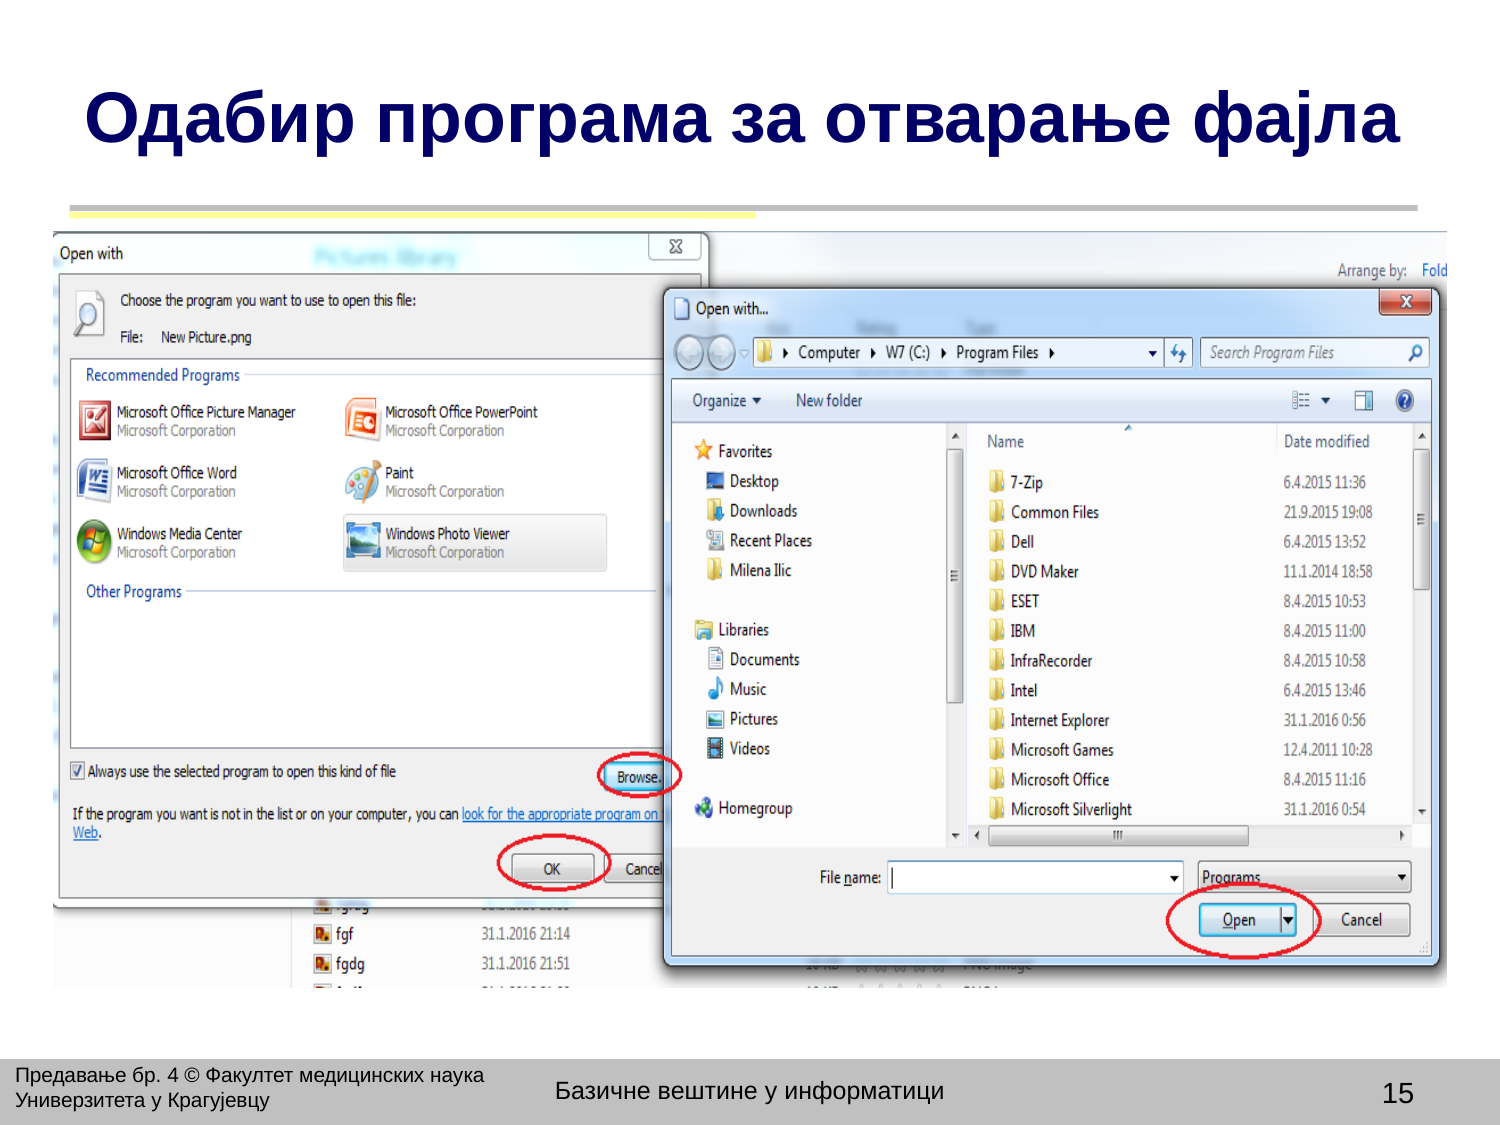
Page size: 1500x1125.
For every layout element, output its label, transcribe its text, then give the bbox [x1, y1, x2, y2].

footer Базичне вештине у информатици [512, 1066, 988, 1125]
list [52, 231, 1448, 988]
slide_number Предавање бр. 4 © Факултет медицинских наука Универзитета у Крагујевцу [0, 1053, 617, 1108]
slide_number 15 [1079, 1066, 1430, 1125]
title Одабир програма за отварање фајла [69, 19, 1426, 208]
